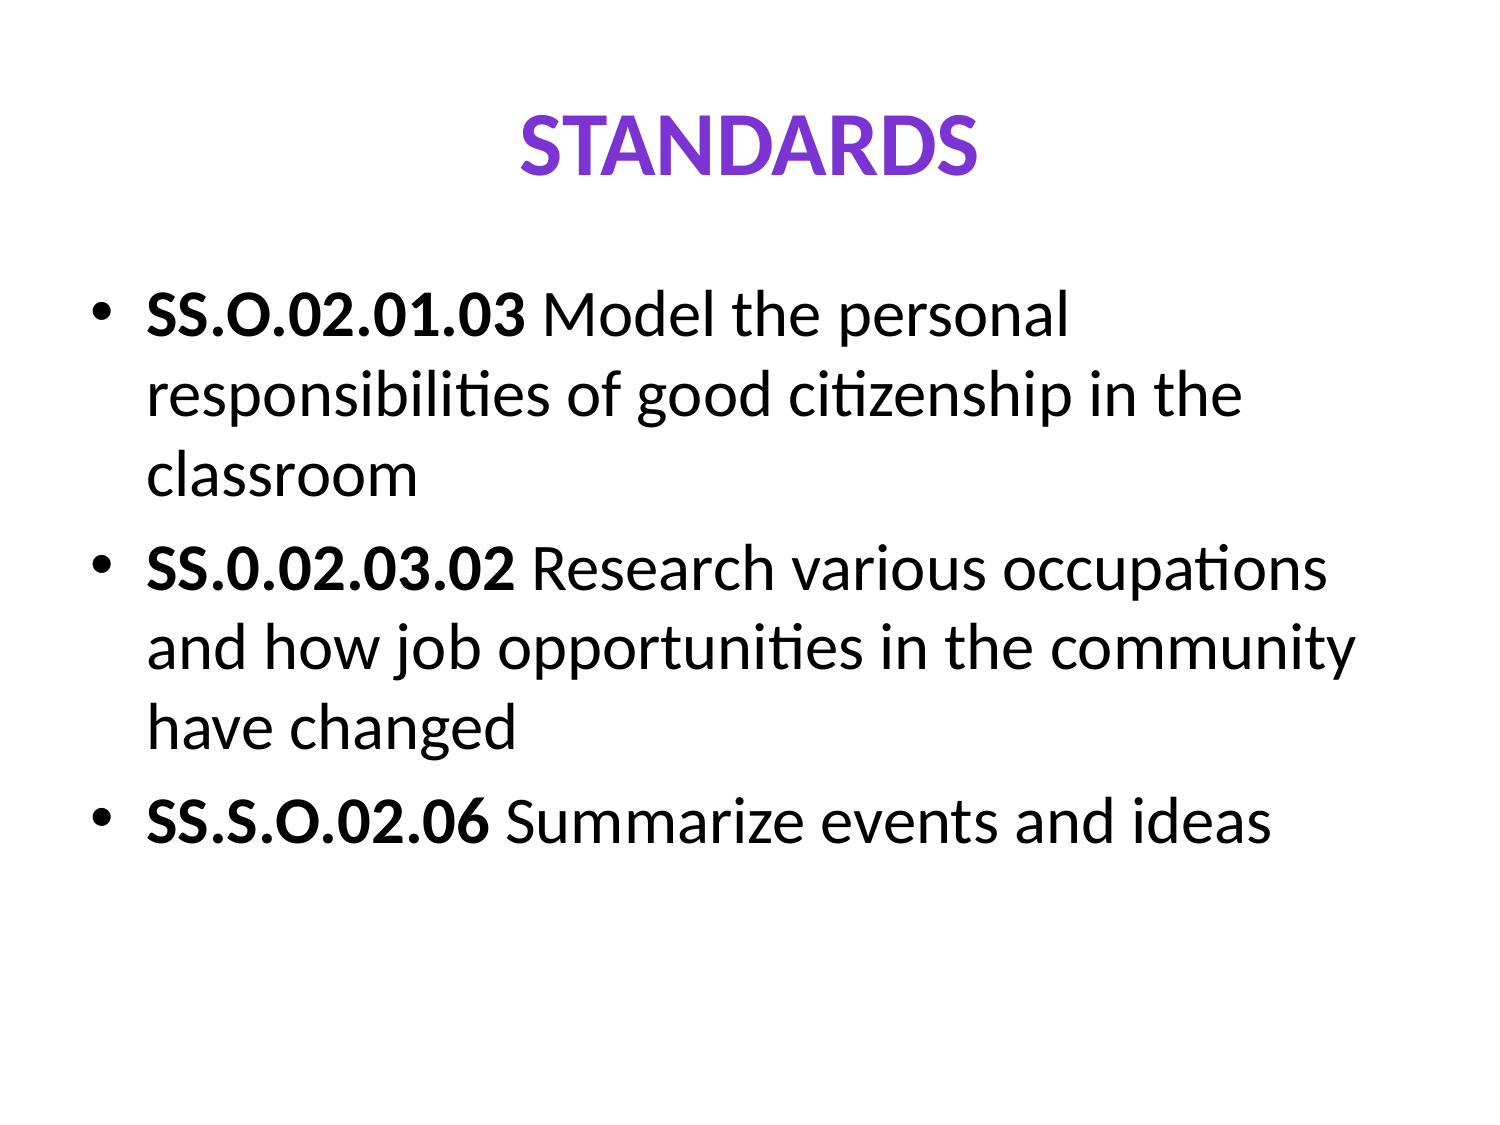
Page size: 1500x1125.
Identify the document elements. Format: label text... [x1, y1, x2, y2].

list SS.O.02.01.03 Model the personal responsibilities of good citizenship in the classroom SS.0.02.03.02 Research various occupations and how job opportunities in the community have changed SS.S.O.02.06 Summarize events and ideas [75, 262, 1425, 1005]
title STANDARDS [75, 45, 1425, 233]
